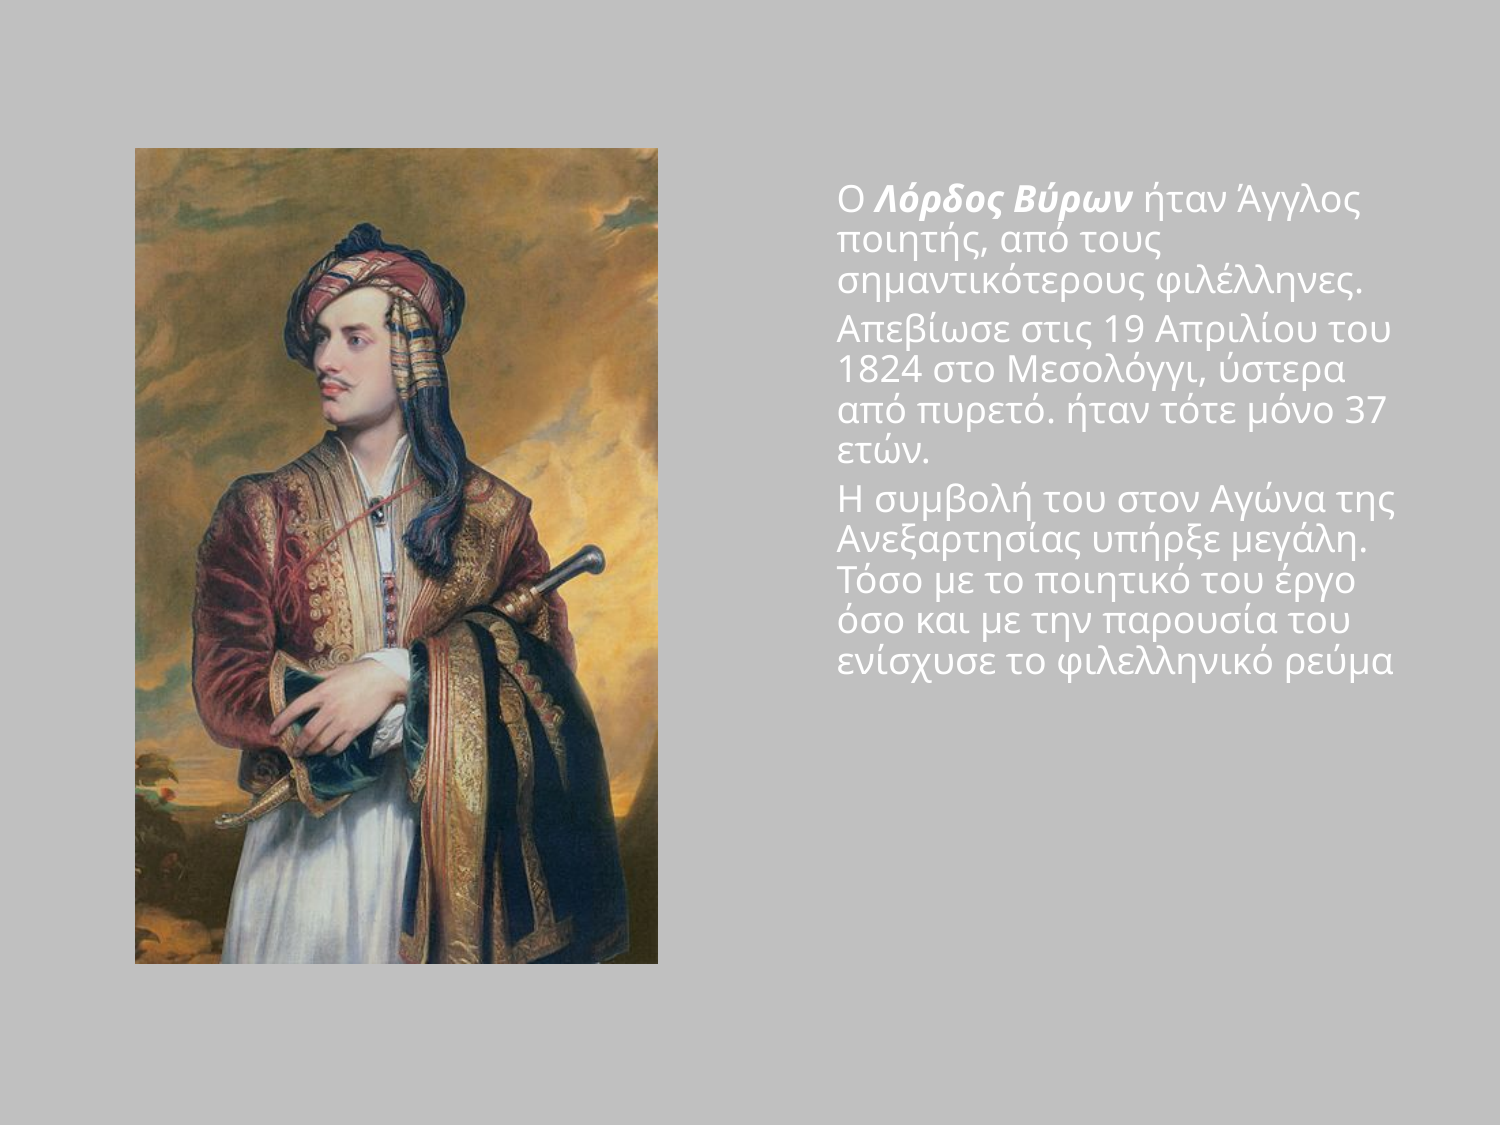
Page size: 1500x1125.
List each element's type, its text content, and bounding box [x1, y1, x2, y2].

list Ο Λόρδος Βύρων ήταν Άγγλος ποιητής, από τους σημαντικότερους φιλέλληνες. Απεβίωσε στις 19 Απριλίου του 1824 στο Μεσολόγγι, ύστερα από πυρετό. ήταν τότε μόνο 37 ετών. Η συμβολή του στον Αγώνα της Ανεξαρτησίας υπήρξε μεγάλη. Τόσο με το ποιητικό του έργο όσο και με την παρουσία του ενίσχυσε το φιλελληνικό ρεύμα [761, 172, 1425, 916]
picture [135, 148, 659, 964]
